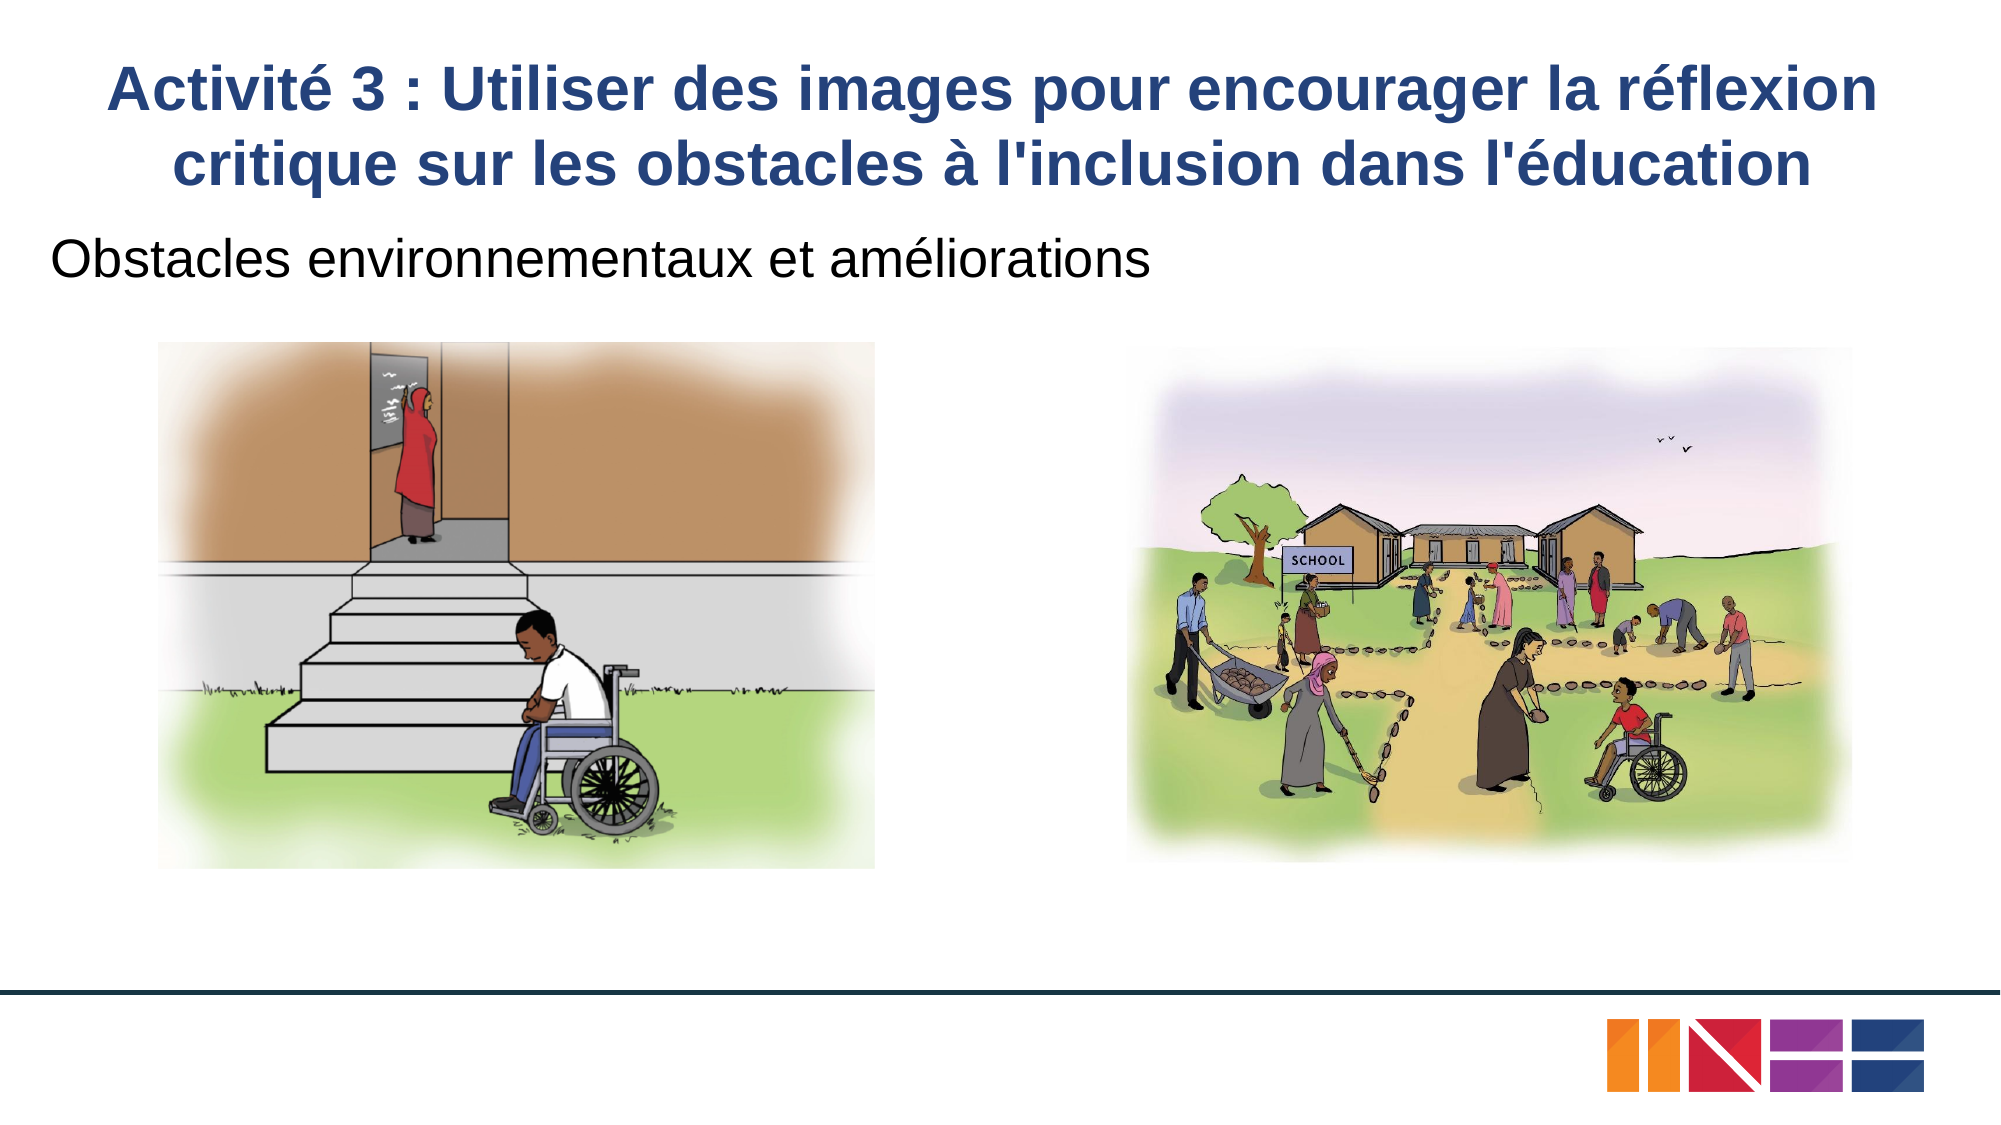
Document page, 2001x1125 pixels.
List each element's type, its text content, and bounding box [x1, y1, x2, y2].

picture [1607, 1019, 1924, 1092]
title Activité 3 : Utiliser des images pour encourager la réflexion critique sur les obstacles à l'inclusion dans l'éducation [31, 28, 1957, 145]
picture [1126, 342, 1859, 870]
picture [158, 342, 875, 870]
list Obstacles environnementaux et améliorations [31, 203, 1971, 954]
